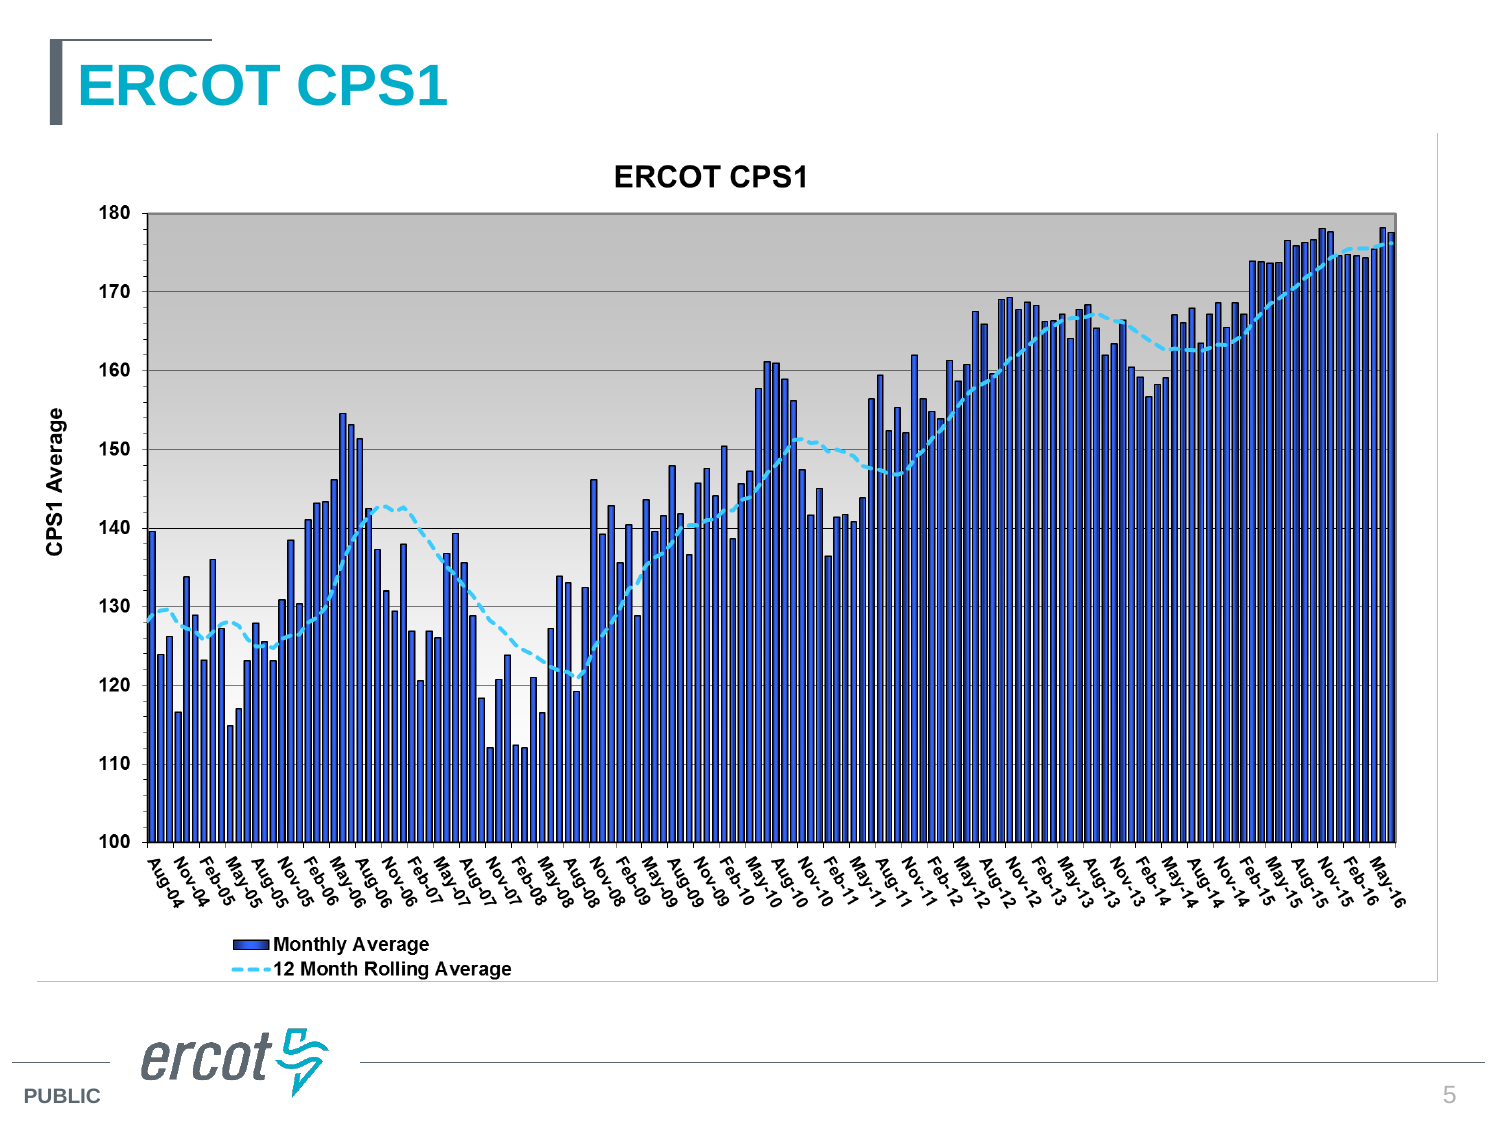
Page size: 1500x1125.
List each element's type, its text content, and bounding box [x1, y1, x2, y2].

picture [137, 1024, 332, 1100]
title ERCOT CPS1 [62, 39, 1450, 228]
slide_number 5 [1412, 1076, 1488, 1112]
picture [37, 133, 1438, 982]
